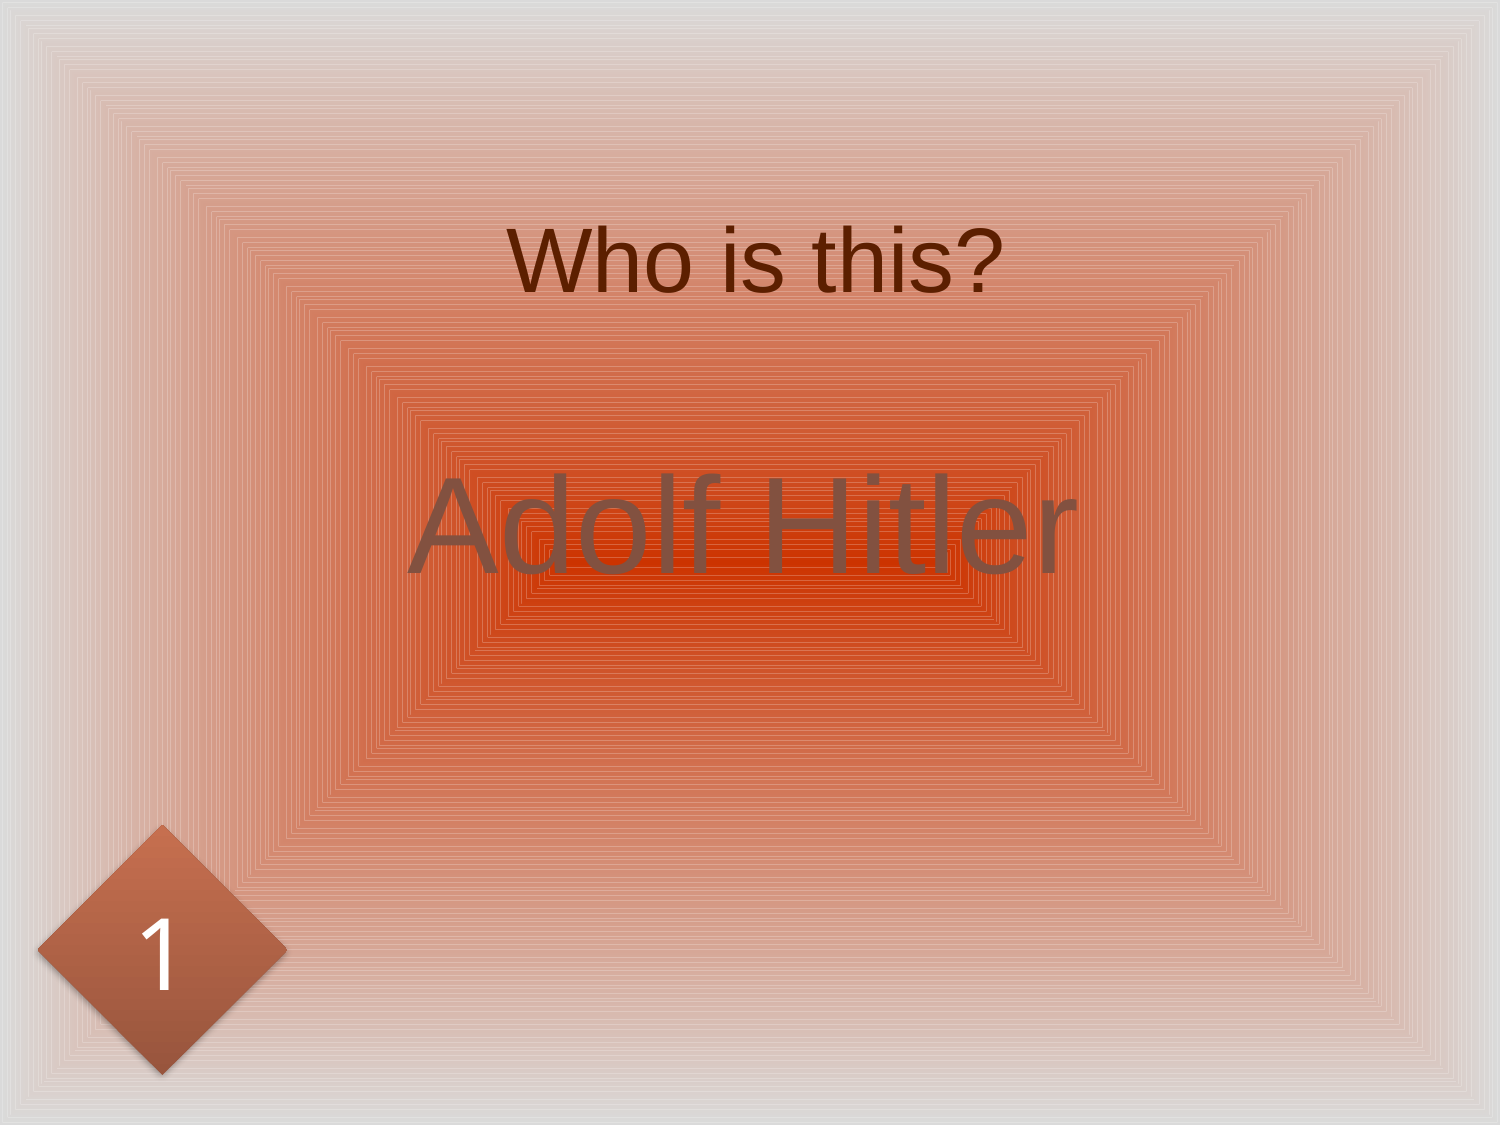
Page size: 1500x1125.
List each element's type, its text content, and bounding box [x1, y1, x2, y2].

text_box 1 [37, 825, 288, 1075]
text_box Adolf Hitler [99, 350, 1388, 688]
title Who is this? [112, 87, 1401, 426]
